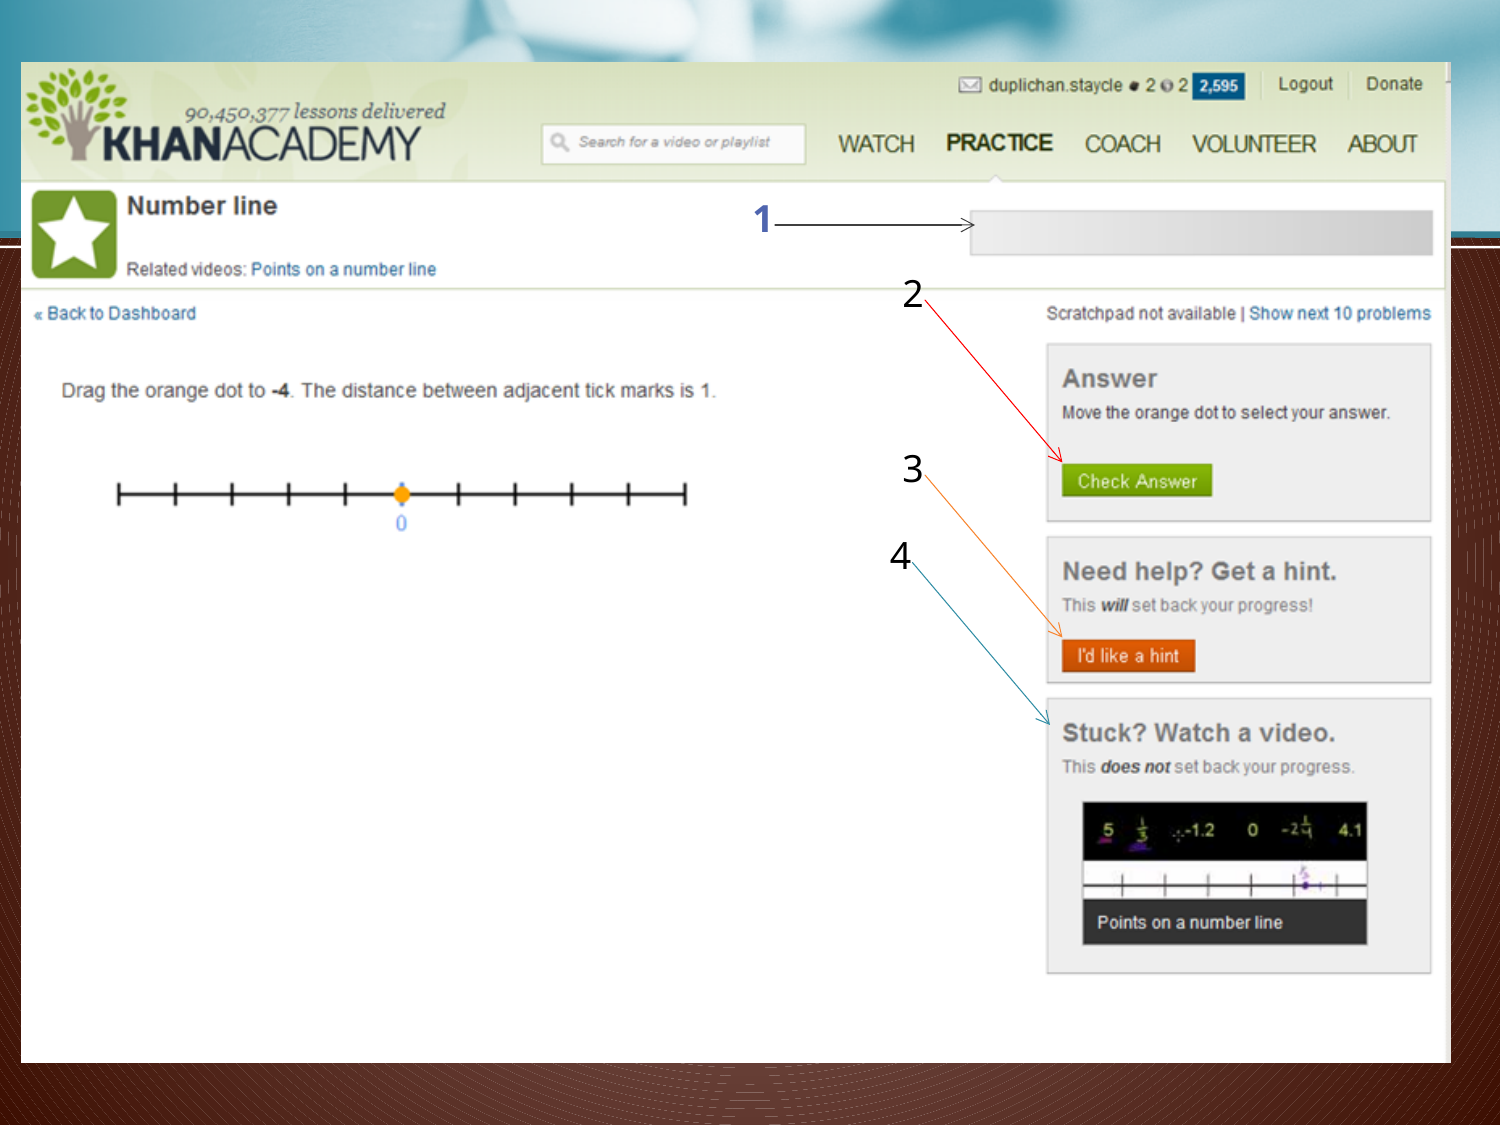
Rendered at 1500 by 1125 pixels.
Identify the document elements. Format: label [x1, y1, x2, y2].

text_box [912, 562, 1050, 725]
list [21, 62, 1451, 1063]
text_box [924, 299, 1063, 463]
text_box [924, 474, 1063, 638]
